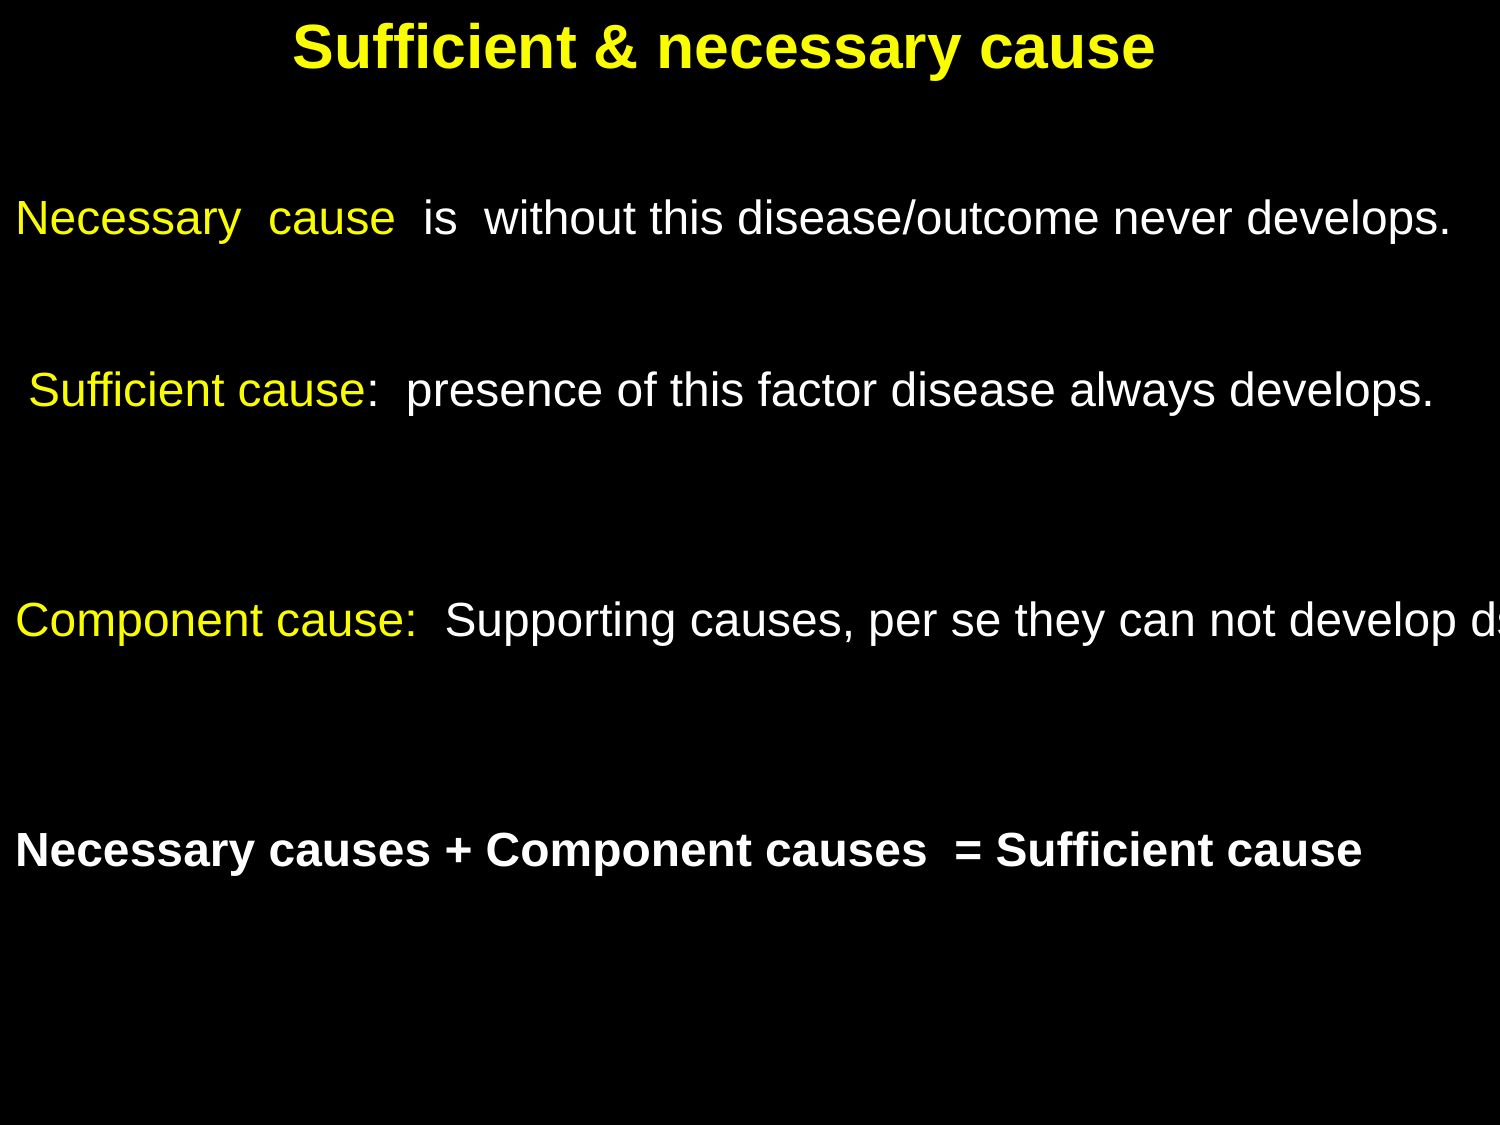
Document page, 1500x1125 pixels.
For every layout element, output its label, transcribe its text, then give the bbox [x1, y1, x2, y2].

title Sufficient & necessary cause [87, 0, 1363, 138]
text_box Necessary cause is without this disease/outcome never develops. Sufficient cause: presence of this factor disease always develops. Component cause: Supporting causes, per se they can not develop ds Necessary causes + Component causes = Sufficient cause [0, 178, 1500, 954]
